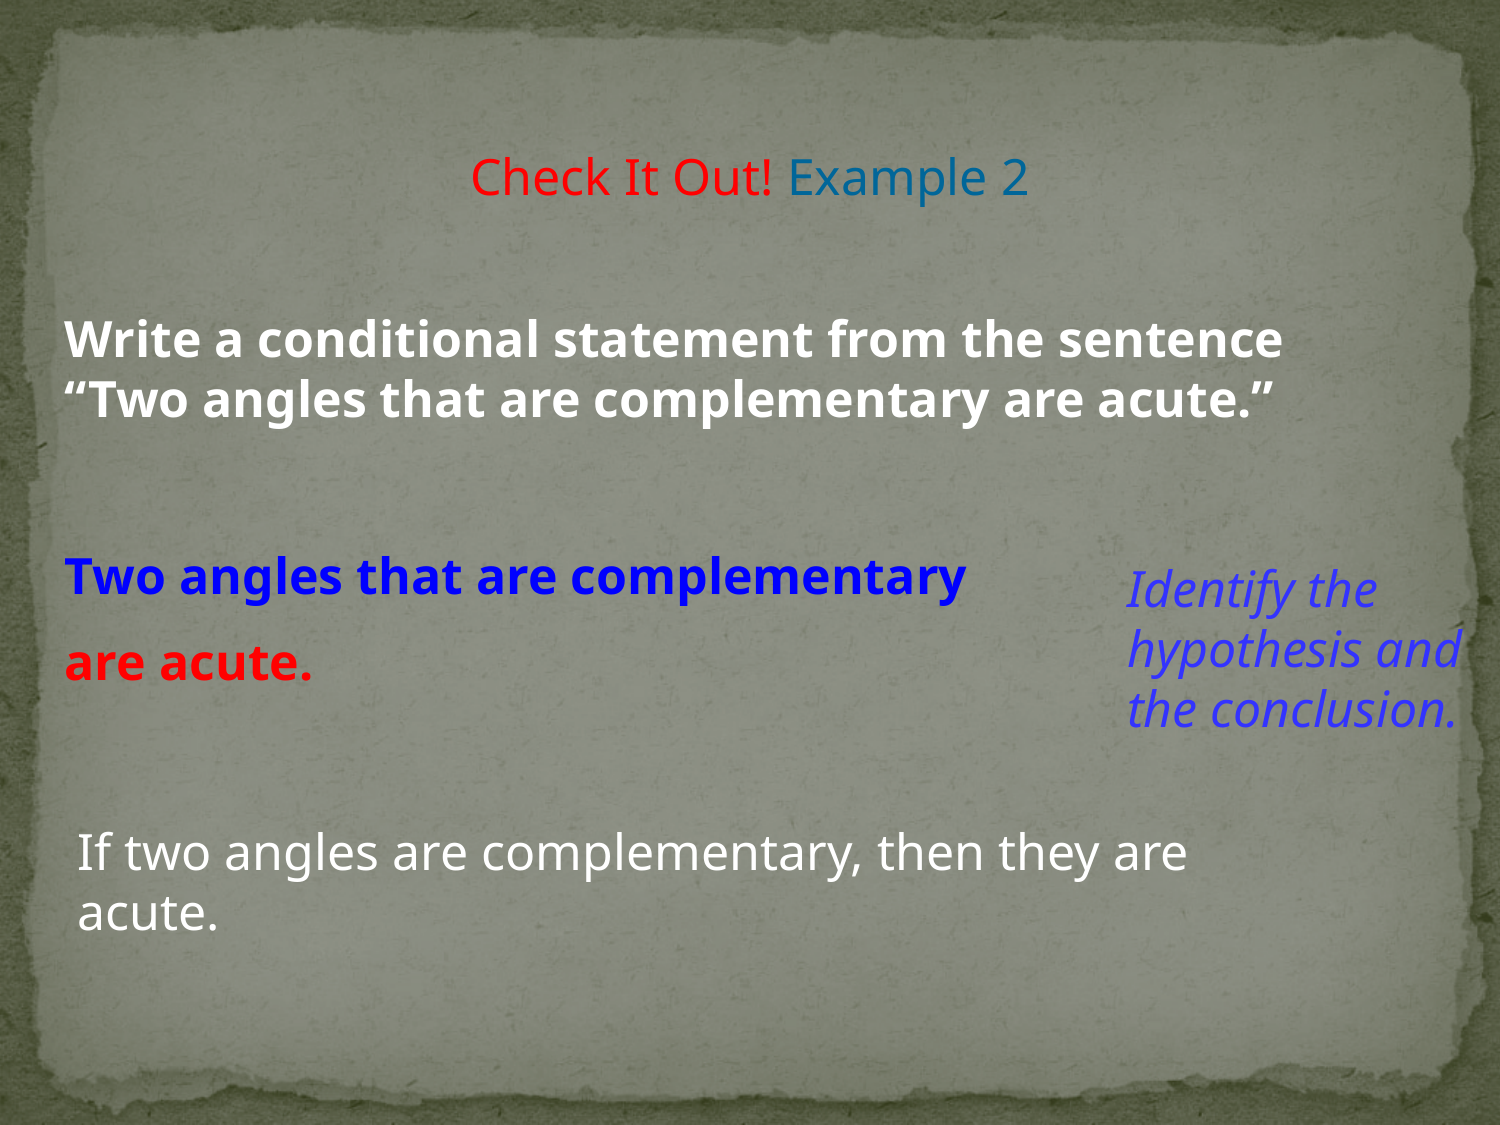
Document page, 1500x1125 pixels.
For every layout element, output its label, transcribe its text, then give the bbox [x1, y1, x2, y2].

text_box If two angles are complementary, then they are acute. [62, 812, 1213, 948]
text_box Write a conditional statement from the sentence “Two angles that are complementary are acute.” [49, 299, 1402, 435]
text_box Two angles that are complementary are acute. [49, 537, 1175, 698]
text_box Identify the hypothesis and the conclusion. [1112, 550, 1500, 745]
text_box Check It Out! Example 2 [0, 137, 1500, 213]
